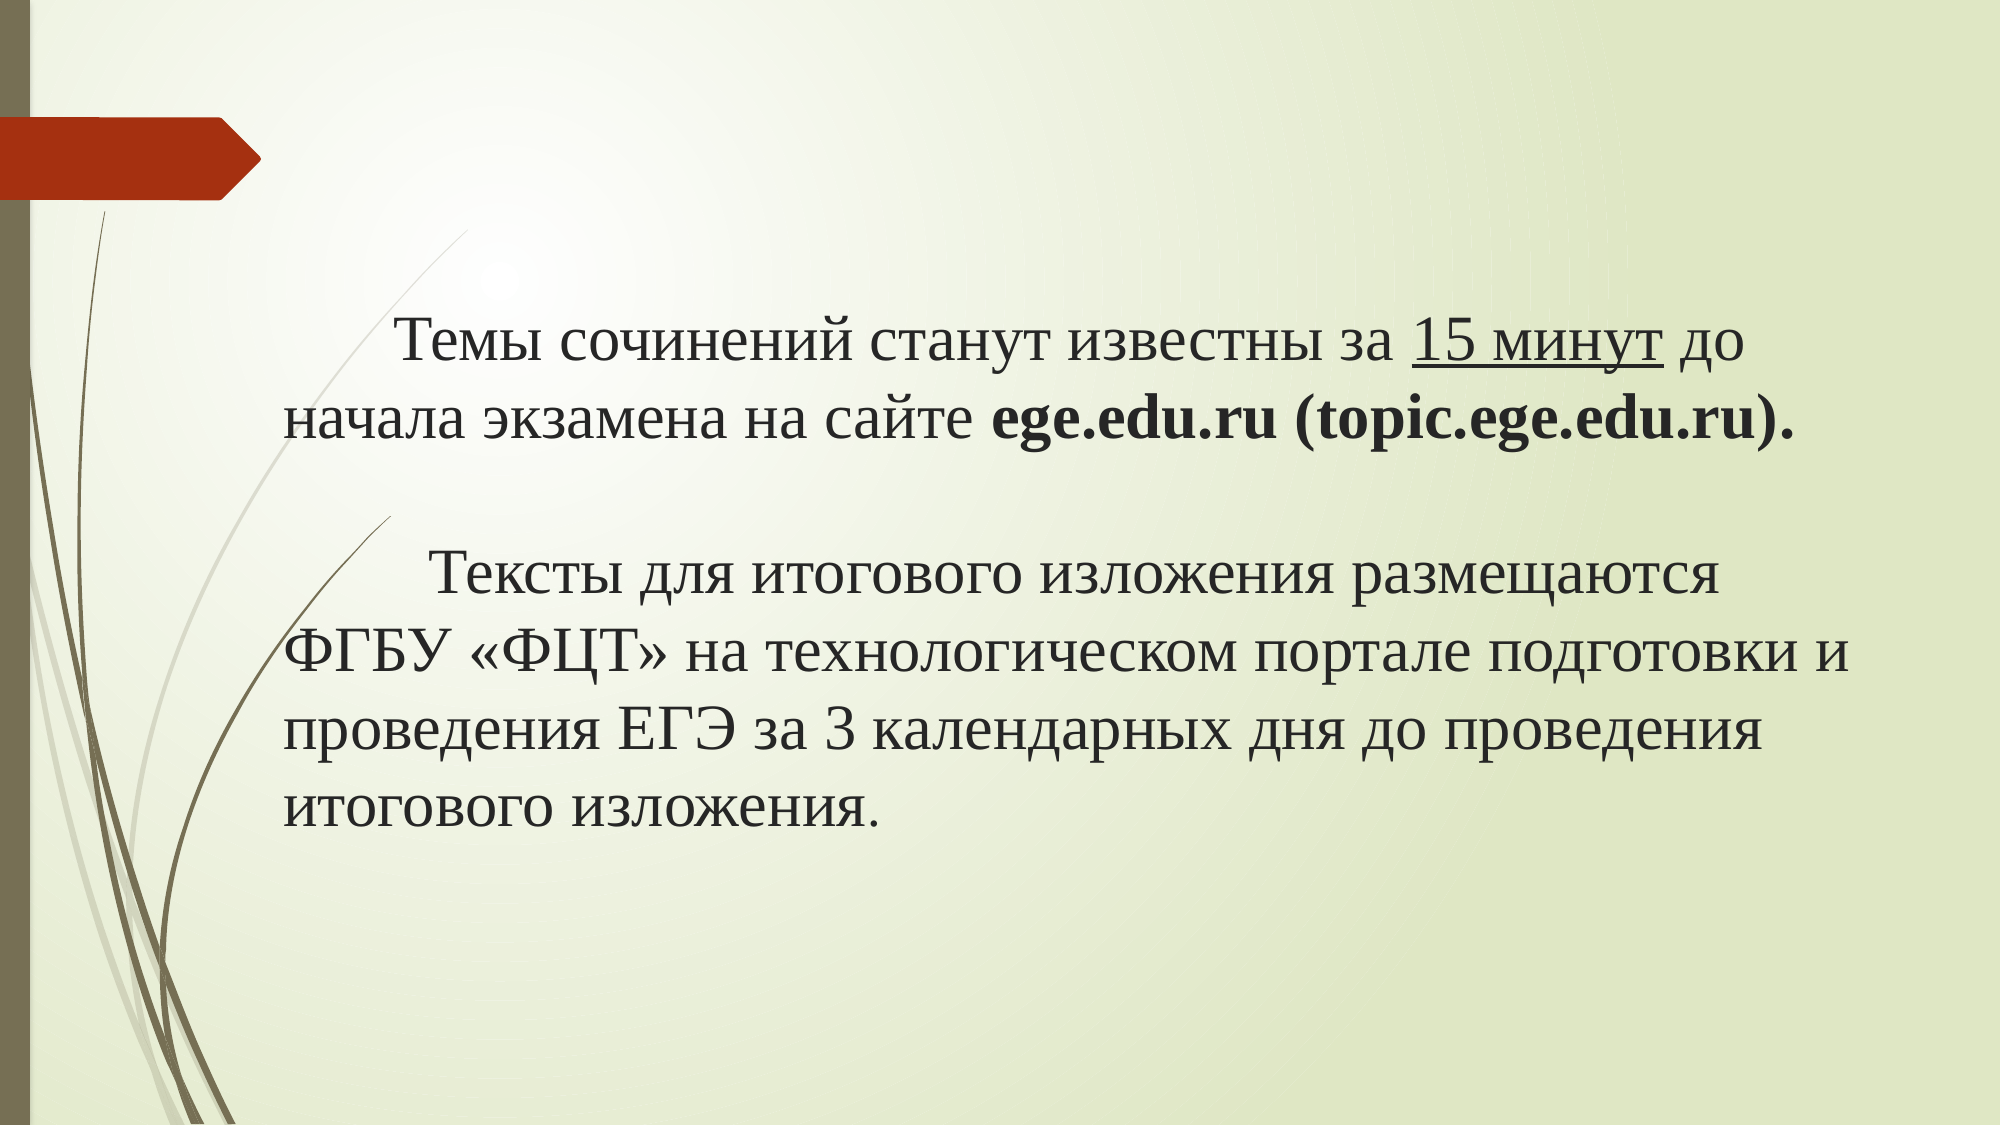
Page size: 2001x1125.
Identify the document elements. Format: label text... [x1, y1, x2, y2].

title Темы сочинений станут известны за 15 минут до начала экзамена на сайте ege.edu.ru (topic.ege.edu.ru). Тексты для итогового изложения размещаются ФГБУ «ФЦТ» на технологическом портале подготовки и проведения ЕГЭ за 3 календарных дня до проведения итогового изложения. [268, 288, 1917, 848]
